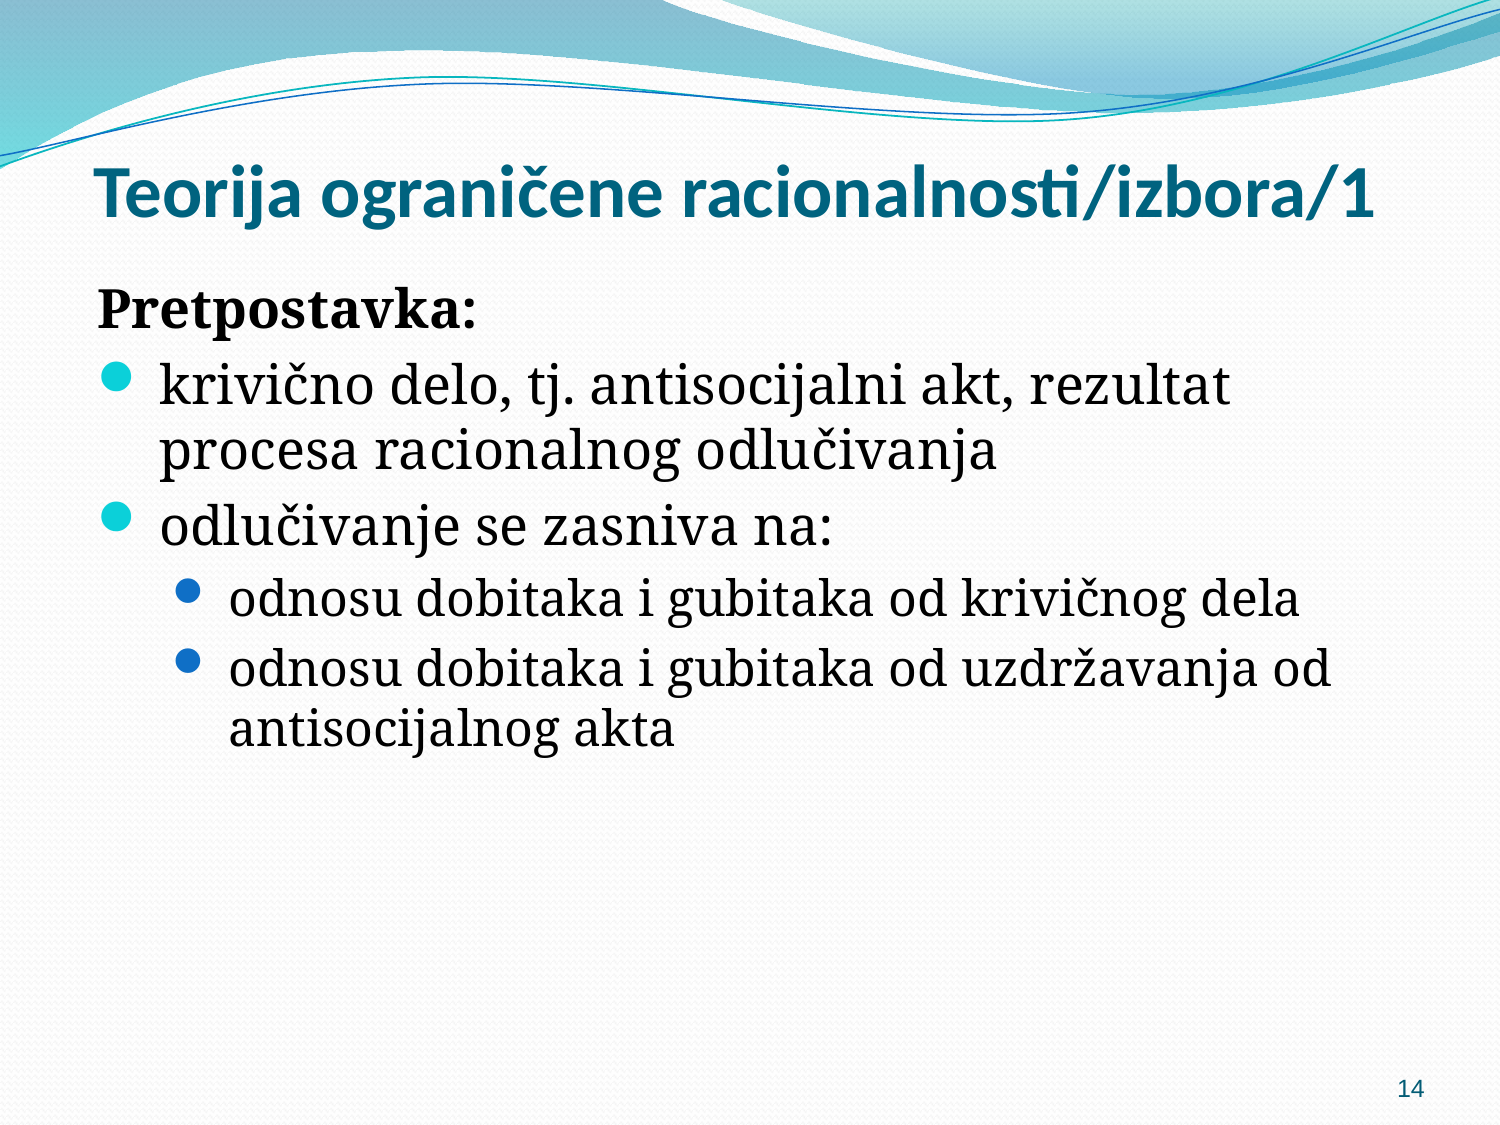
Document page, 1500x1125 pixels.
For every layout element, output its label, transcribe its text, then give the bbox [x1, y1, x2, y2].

title Teorija ograničene racionalnosti/izbora/1 [93, 44, 1466, 233]
list Pretpostavka: krivično delo, tj. antisocijalni akt, rezultat procesa racionalnog odlučivanja odlučivanje se zasniva na: odnosu dobitaka i gubitaka od krivičnog dela odnosu dobitaka i gubitaka od uzdržavanja od antisocijalnog akta [81, 266, 1428, 1010]
slide_number 14 [1299, 1042, 1425, 1103]
